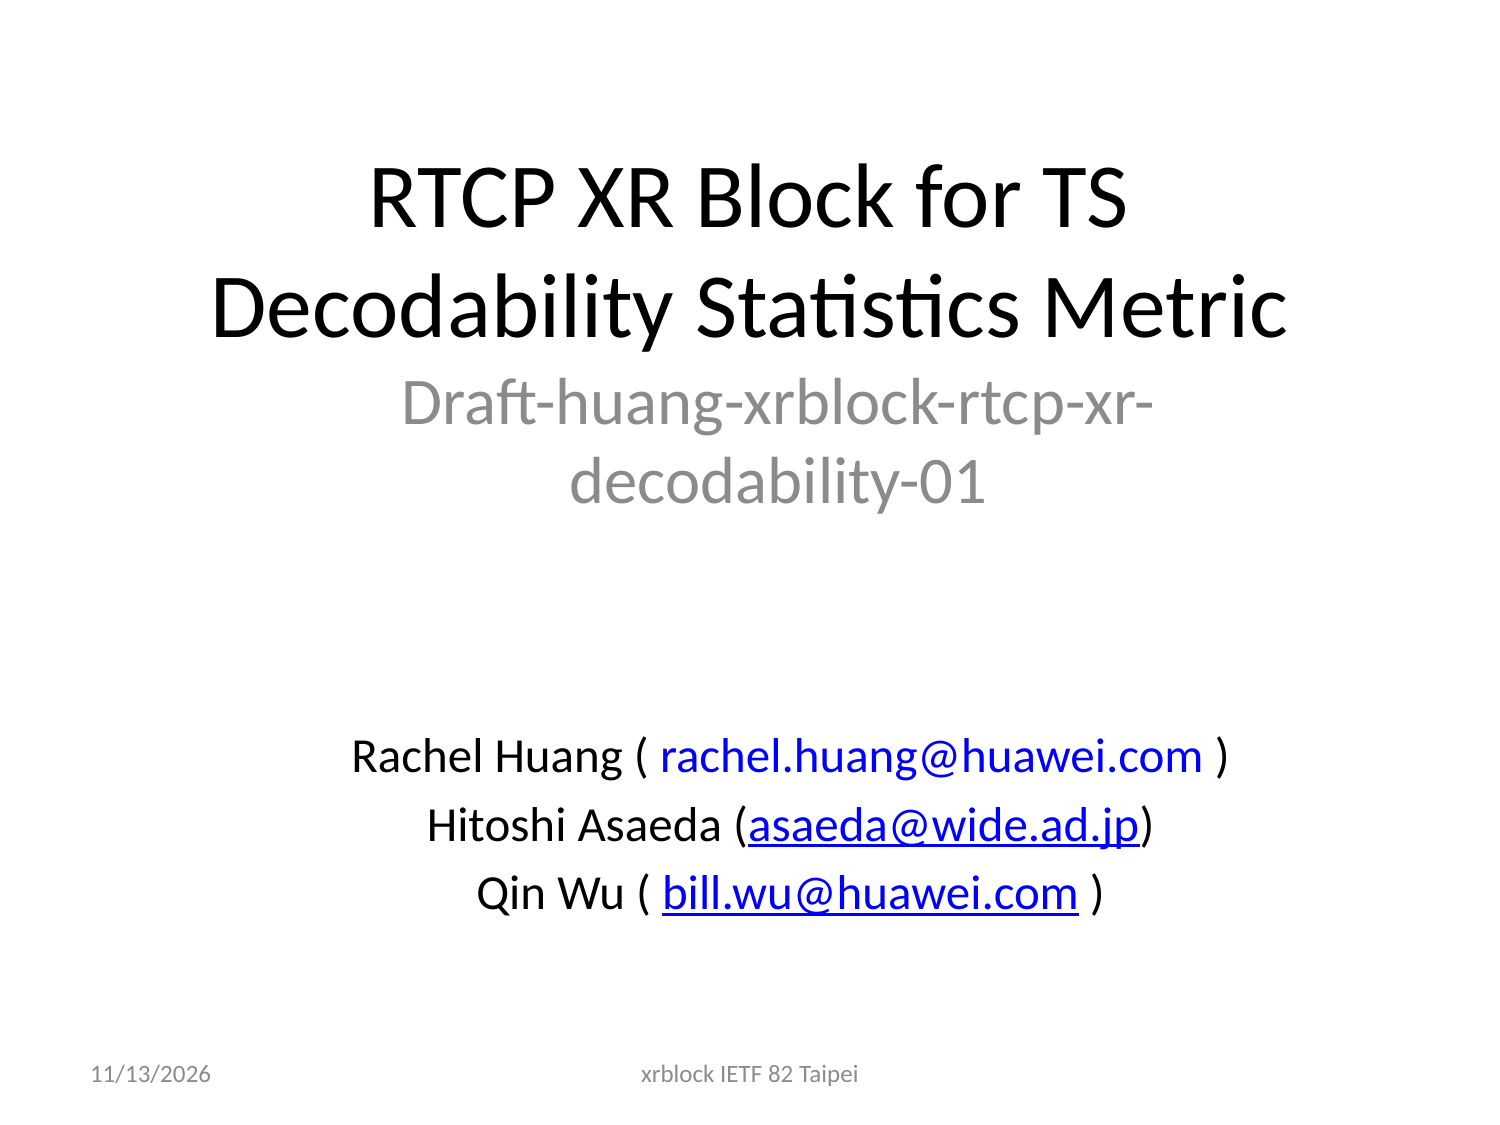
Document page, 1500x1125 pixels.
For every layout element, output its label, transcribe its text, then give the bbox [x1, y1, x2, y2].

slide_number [75, 1042, 425, 1103]
subtitle Draft-huang-xrblock-rtcp-xr-decodability-01 [253, 349, 1304, 539]
title RTCP XR Block for TS Decodability Statistics Metric [112, 125, 1388, 367]
footer xrblock IETF 82 Taipei [512, 1042, 988, 1103]
text_box Rachel Huang ( rachel.huang@huawei.com ) Hitoshi Asaeda (asaeda@wide.ad.jp) Qin Wu ( bill.wu@huawei.com ) [265, 715, 1316, 929]
